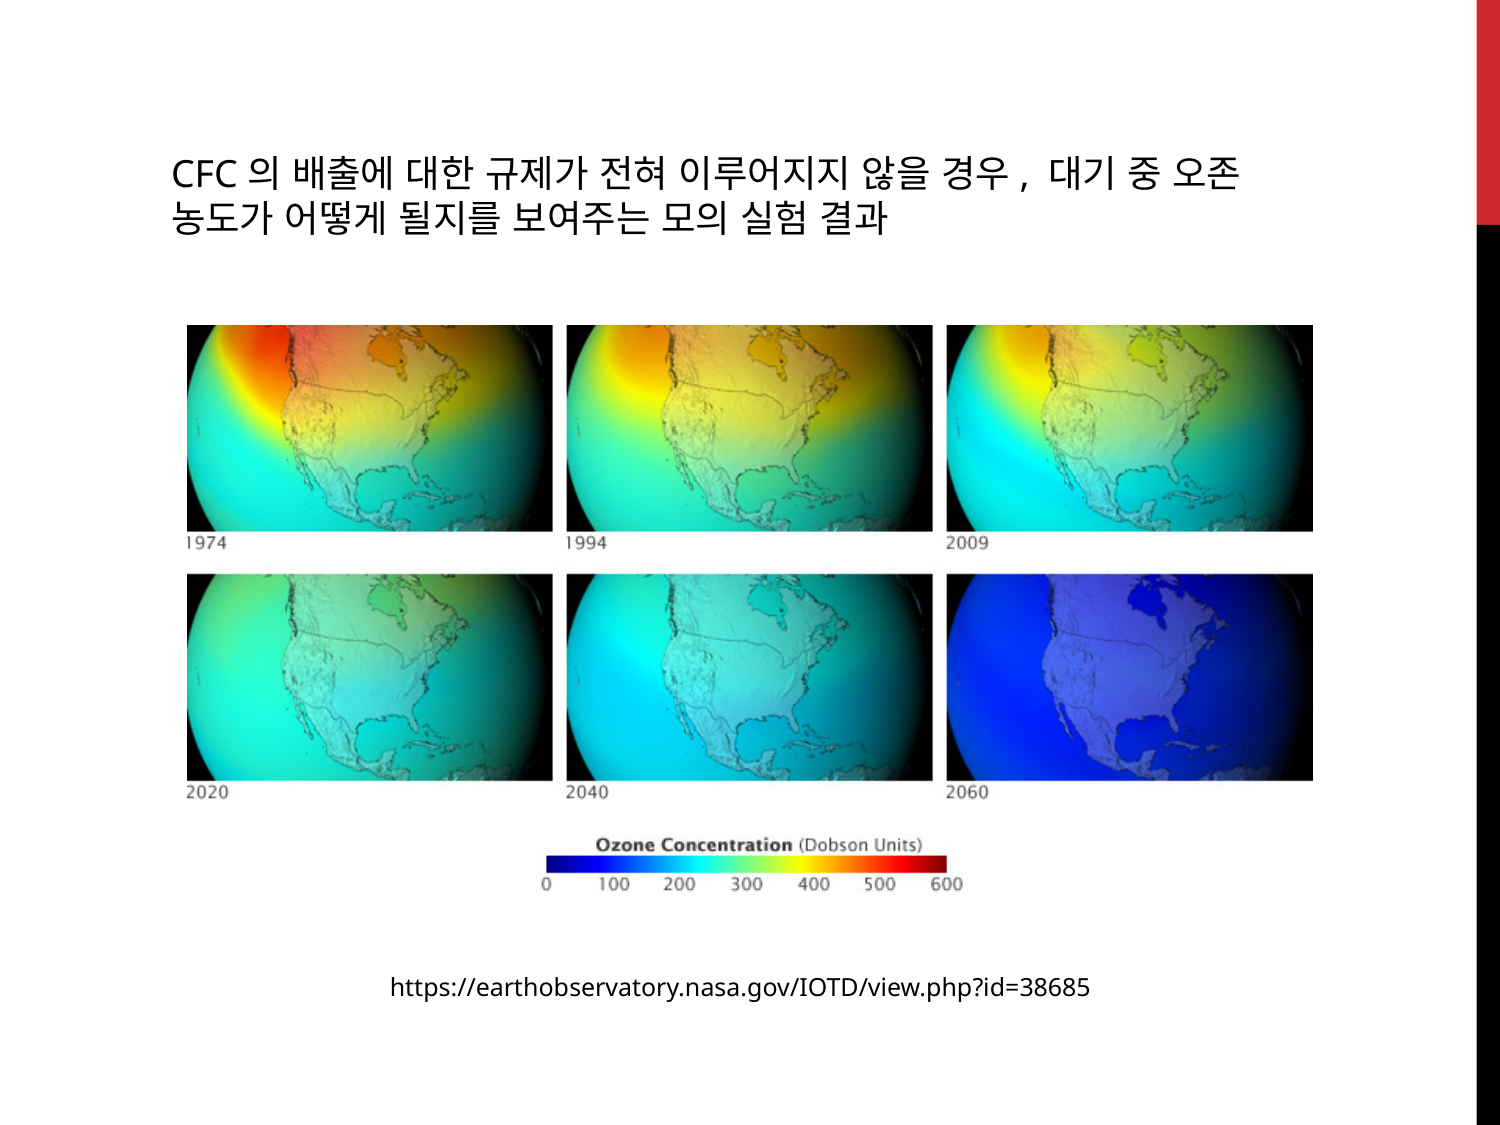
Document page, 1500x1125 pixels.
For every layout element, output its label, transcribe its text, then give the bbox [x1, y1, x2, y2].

picture [186, 325, 1313, 800]
text_box https://earthobservatory.nasa.gov/IOTD/view.php?id=38685 [374, 964, 1125, 1009]
text_box CFC의 배출에 대한 규제가 전혀 이루어지지 않을 경우, 대기 중 오존 농도가 어떻게 될지를 보여주는 모의 실험 결과 [156, 143, 1313, 248]
picture [530, 833, 970, 893]
